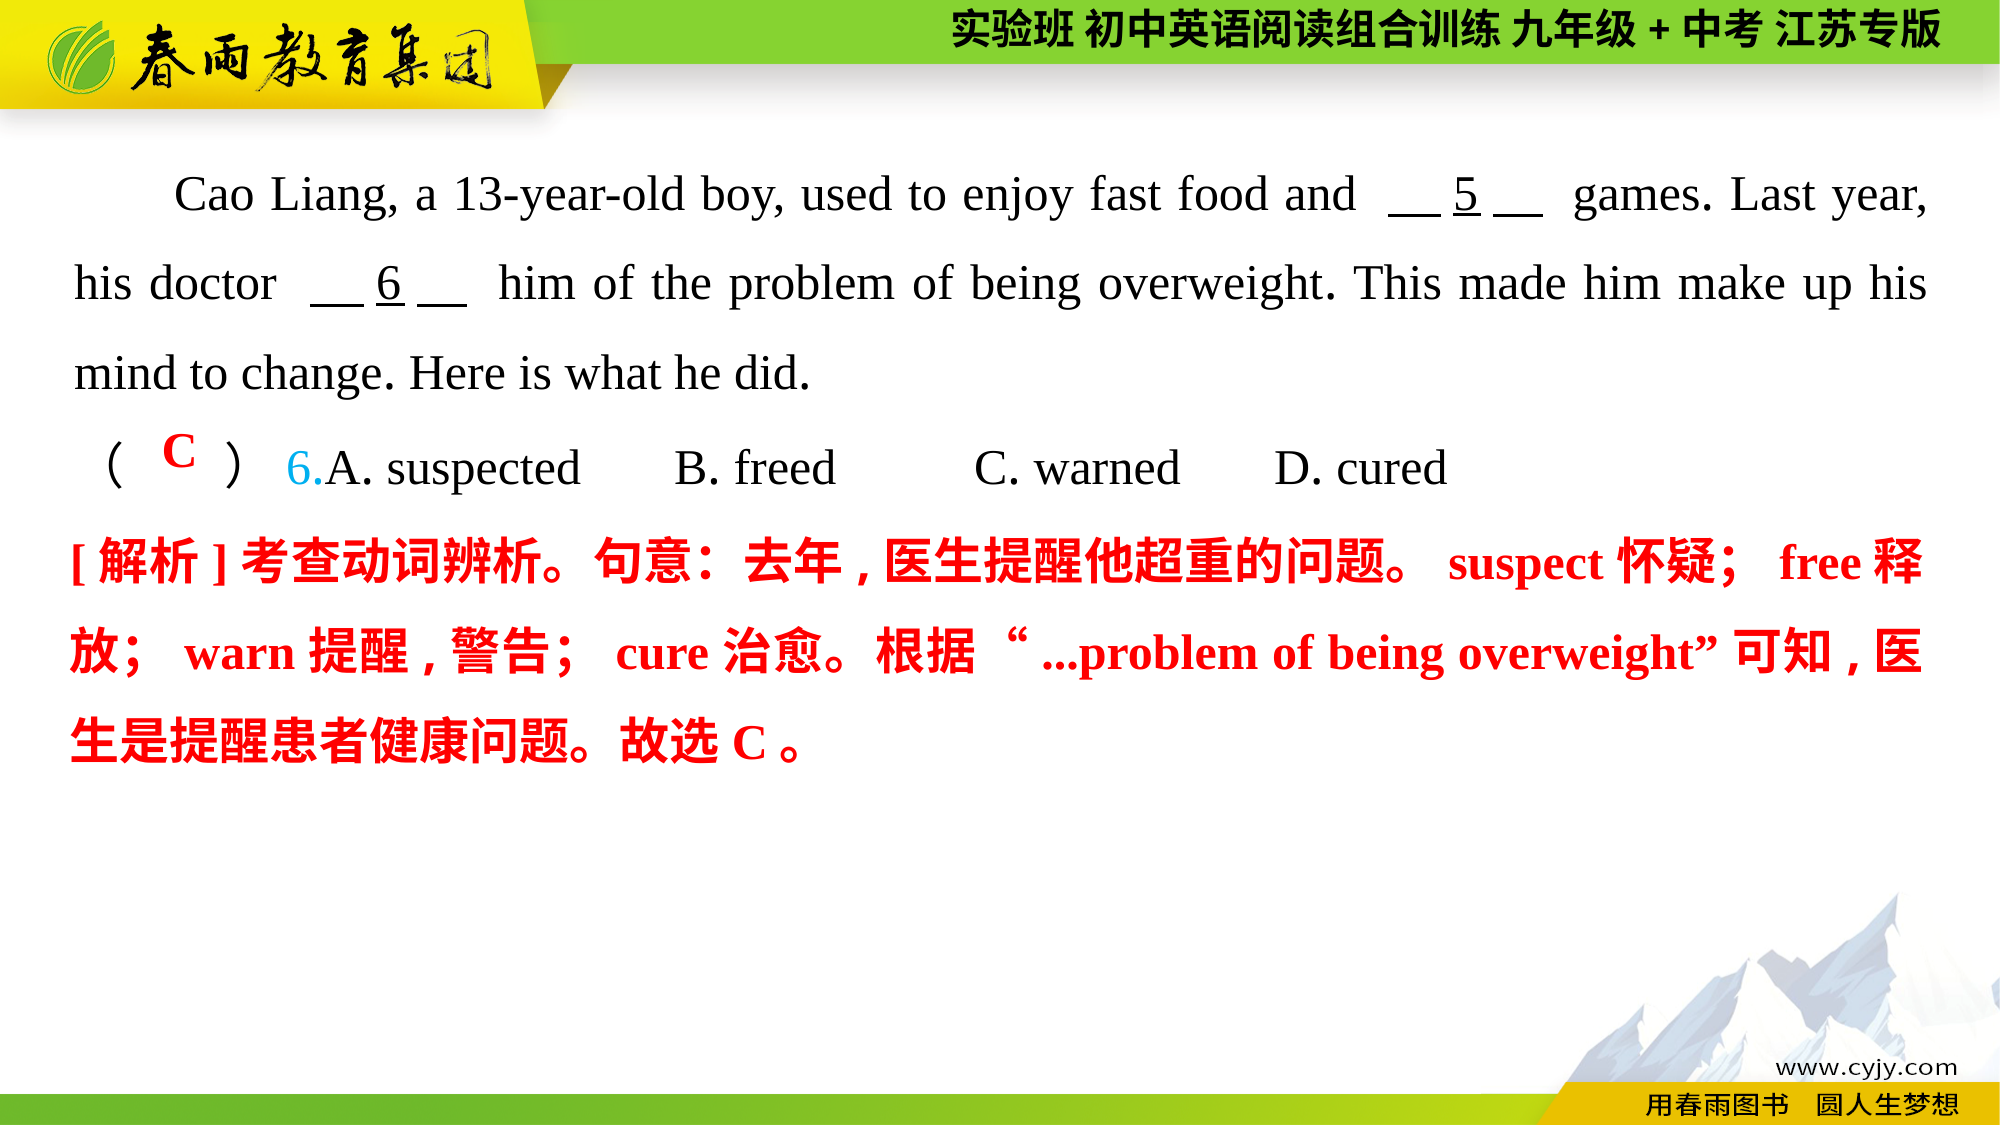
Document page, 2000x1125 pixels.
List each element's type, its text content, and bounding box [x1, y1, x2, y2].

picture [0, 0, 2000, 1125]
list Cao Liang, a 13-year-old boy, used to enjoy fast food and 5 games. Last year, his doctor 6 him of the problem of being overweight. This made him make up his mind to change. Here is what he did. [59, 122, 1944, 397]
text_box [解析]考查动词辨析。句意：去年,医生提醒他超重的问题。suspect怀疑；free释放；warn提醒,警告；cure治愈。根据“...problem of being overweight”可知,医生是提醒患者健康问题。故选C。 [54, 491, 1939, 777]
text_box （ ）6.A. suspected B. freed C. warned D. cured [59, 397, 1944, 502]
text_box C [146, 410, 213, 486]
